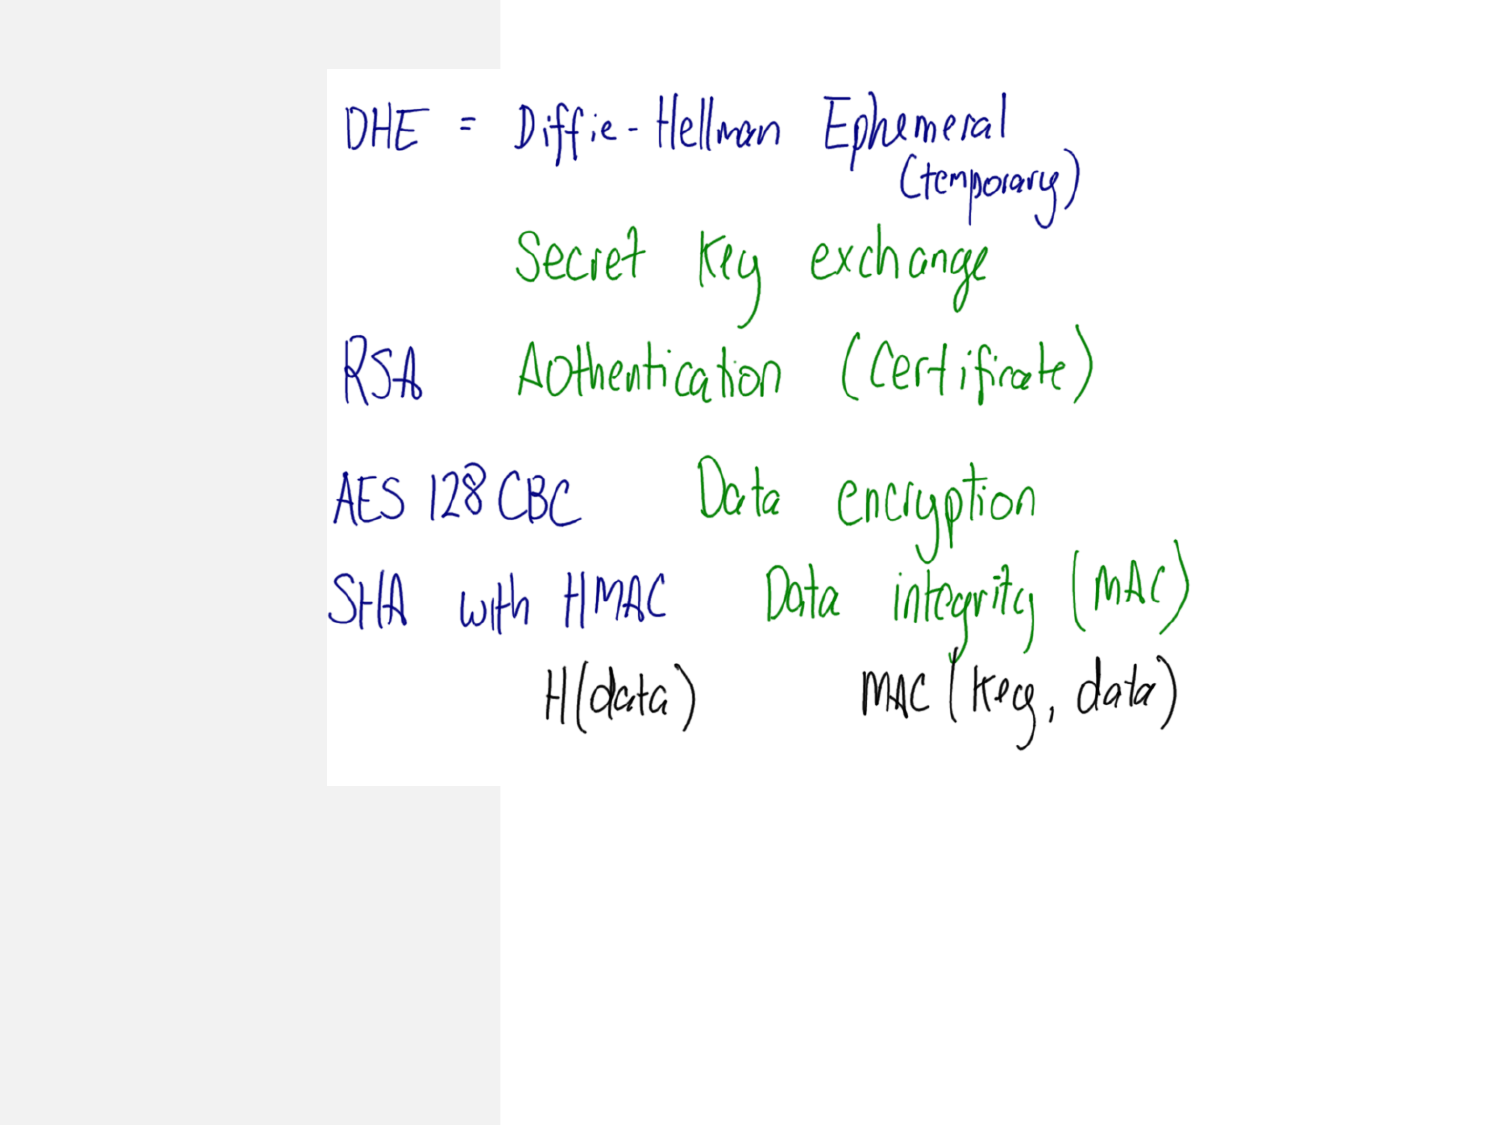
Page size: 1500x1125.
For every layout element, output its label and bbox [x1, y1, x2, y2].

text_box [0, 0, 501, 1125]
picture [327, 69, 1220, 786]
